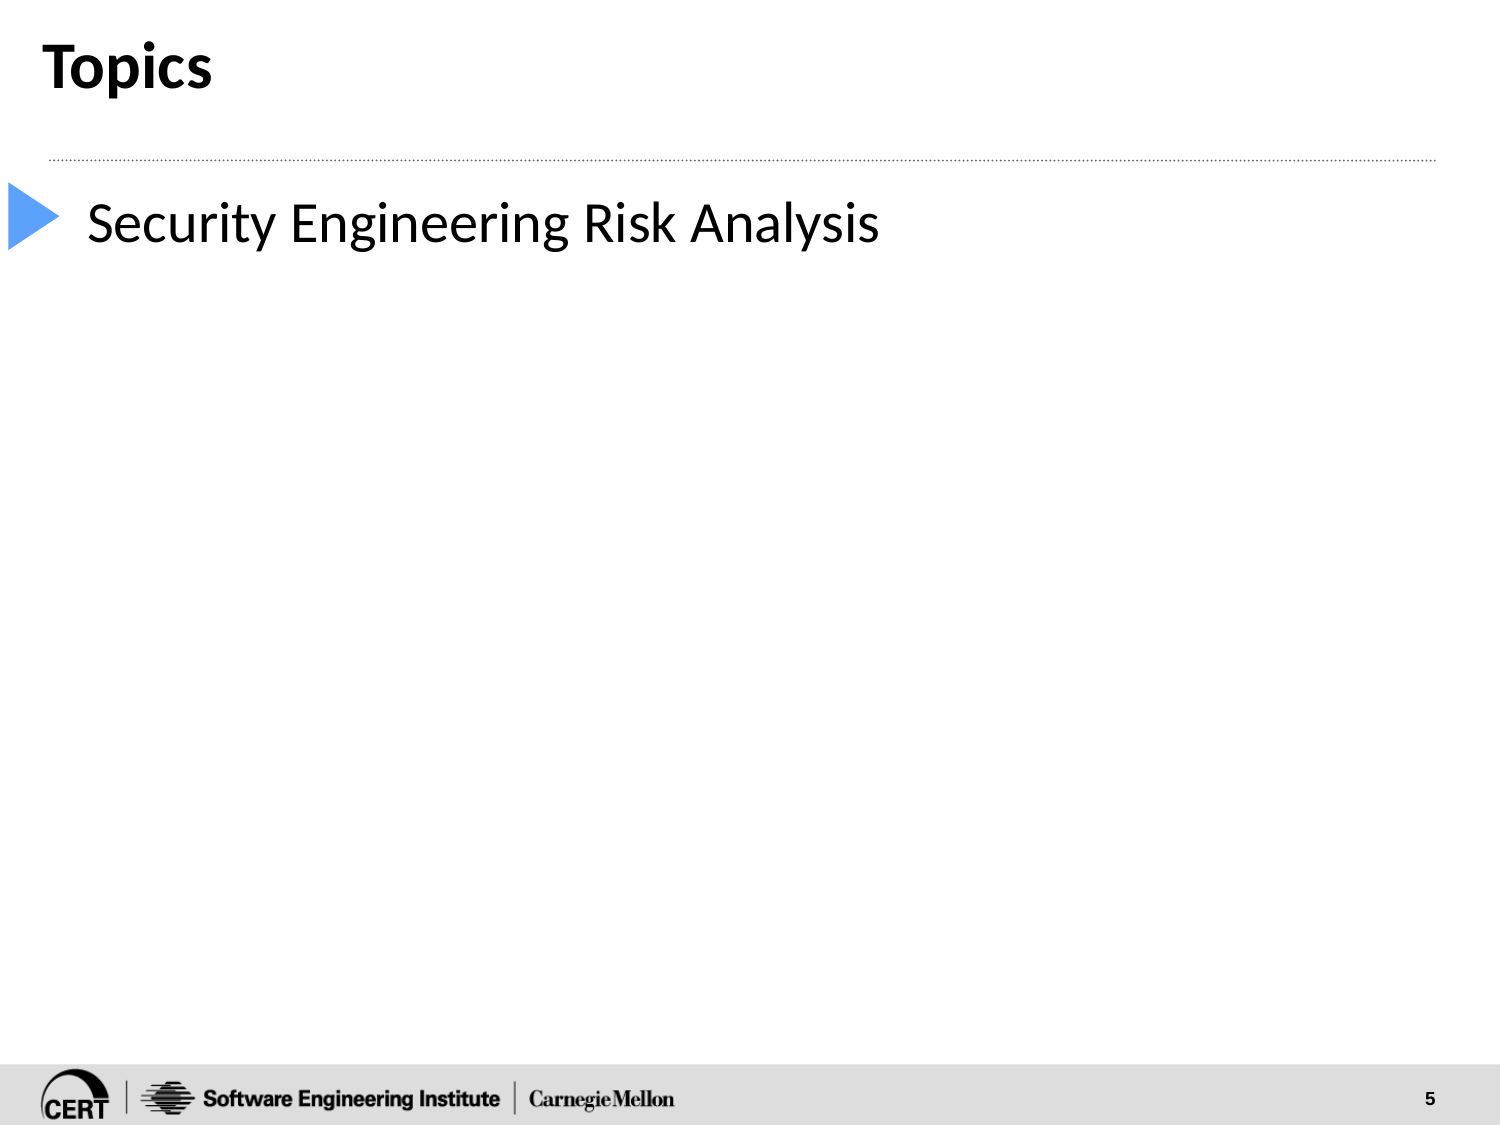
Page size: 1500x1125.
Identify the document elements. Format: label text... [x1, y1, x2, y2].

picture [24, 1065, 688, 1125]
text_box [8, 182, 60, 251]
list Security Engineering Risk Analysis [49, 187, 1438, 1001]
title Topics [42, 37, 1434, 155]
